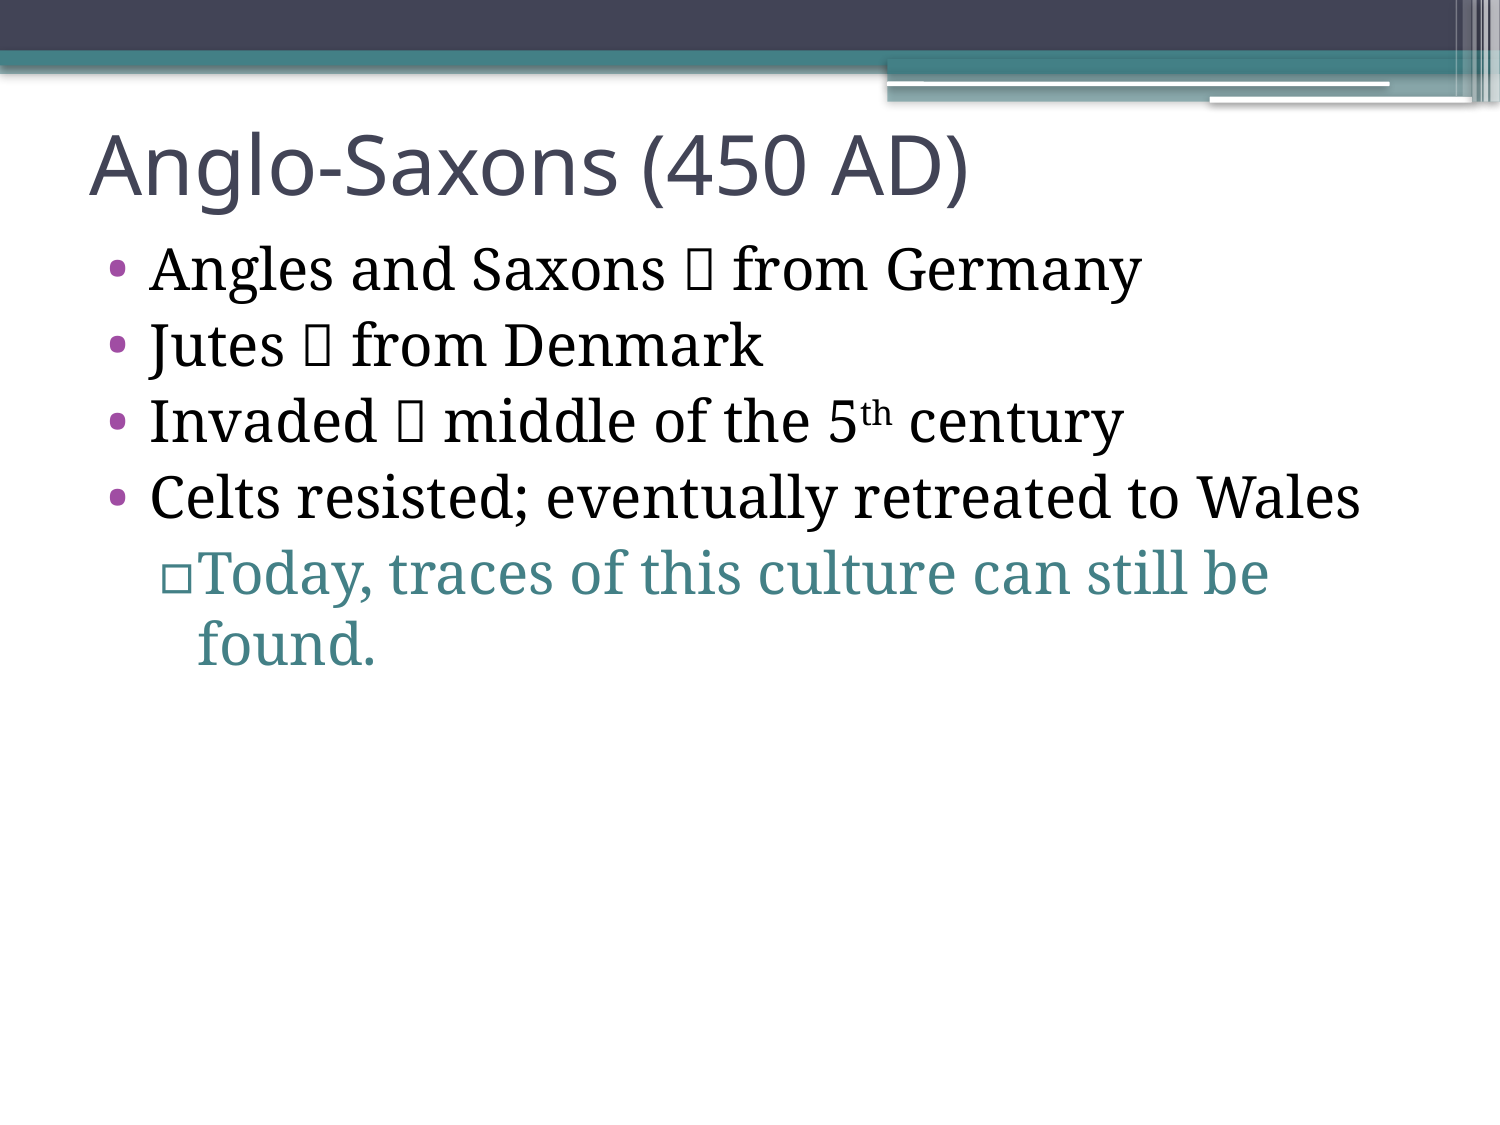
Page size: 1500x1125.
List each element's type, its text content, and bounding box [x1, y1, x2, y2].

list Angles and Saxons  from Germany Jutes  from Denmark Invaded  middle of the 5th century Celts resisted; eventually retreated to Wales Today, traces of this culture can still be found. [75, 224, 1425, 1079]
title Anglo-Saxons (450 AD) [75, 75, 1425, 224]
